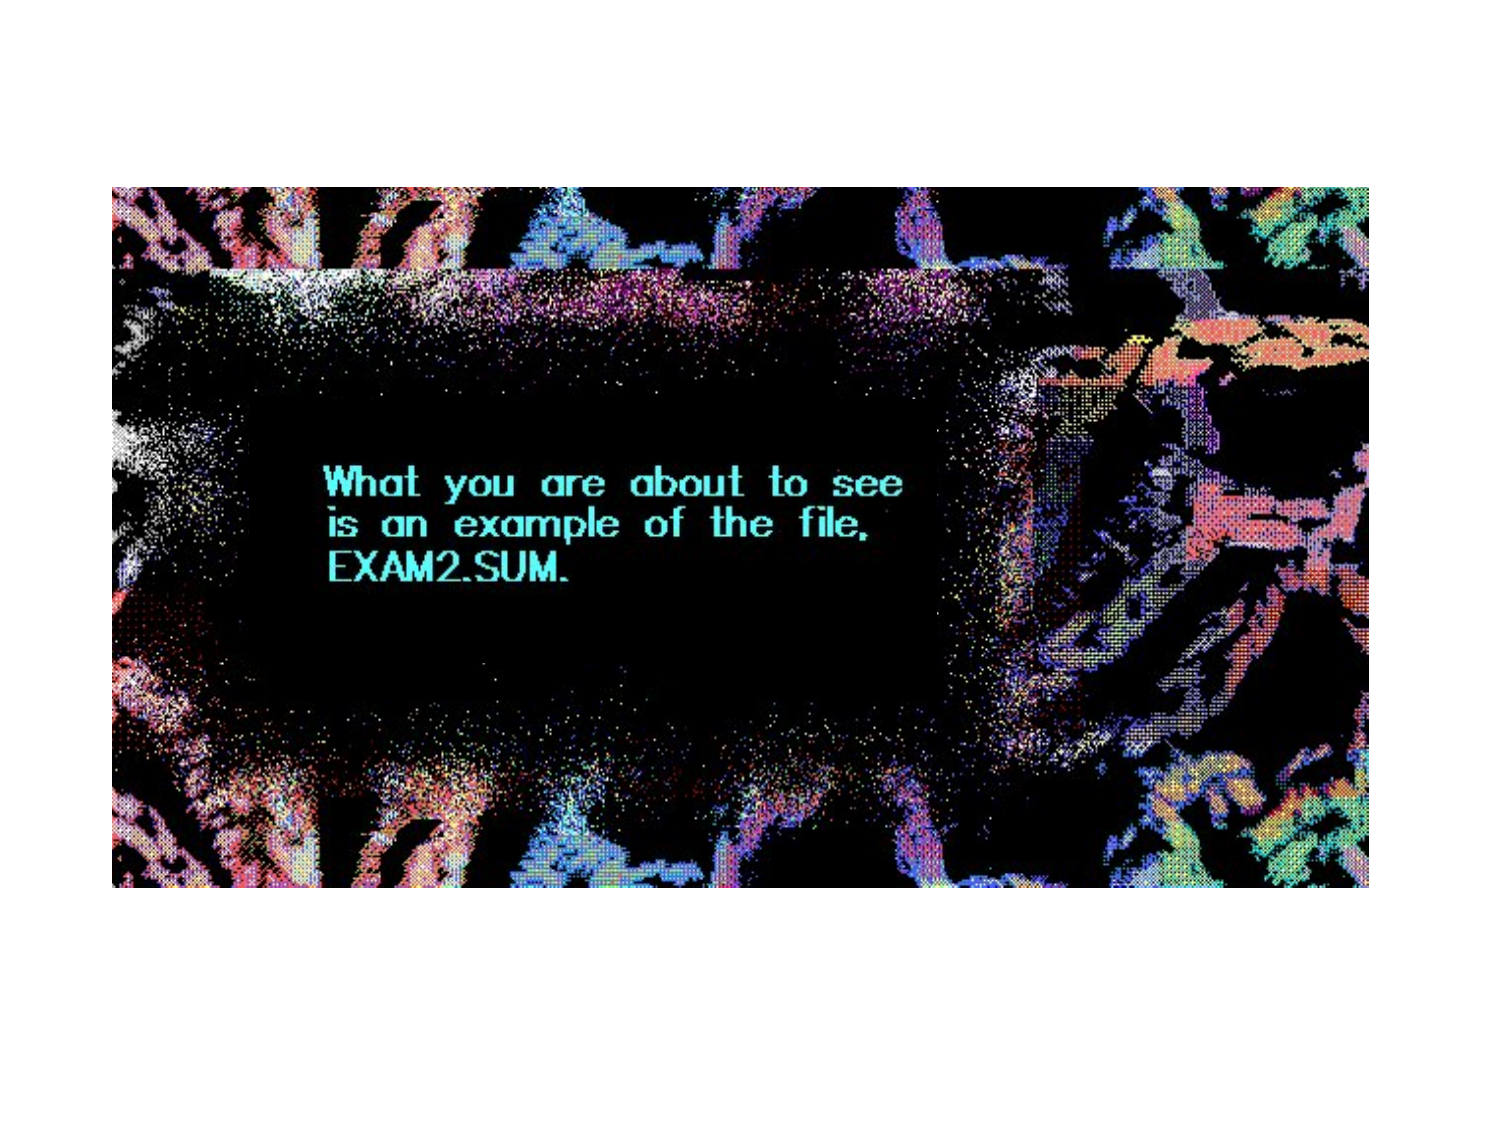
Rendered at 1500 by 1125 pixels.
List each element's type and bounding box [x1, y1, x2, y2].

picture [112, 187, 1370, 888]
